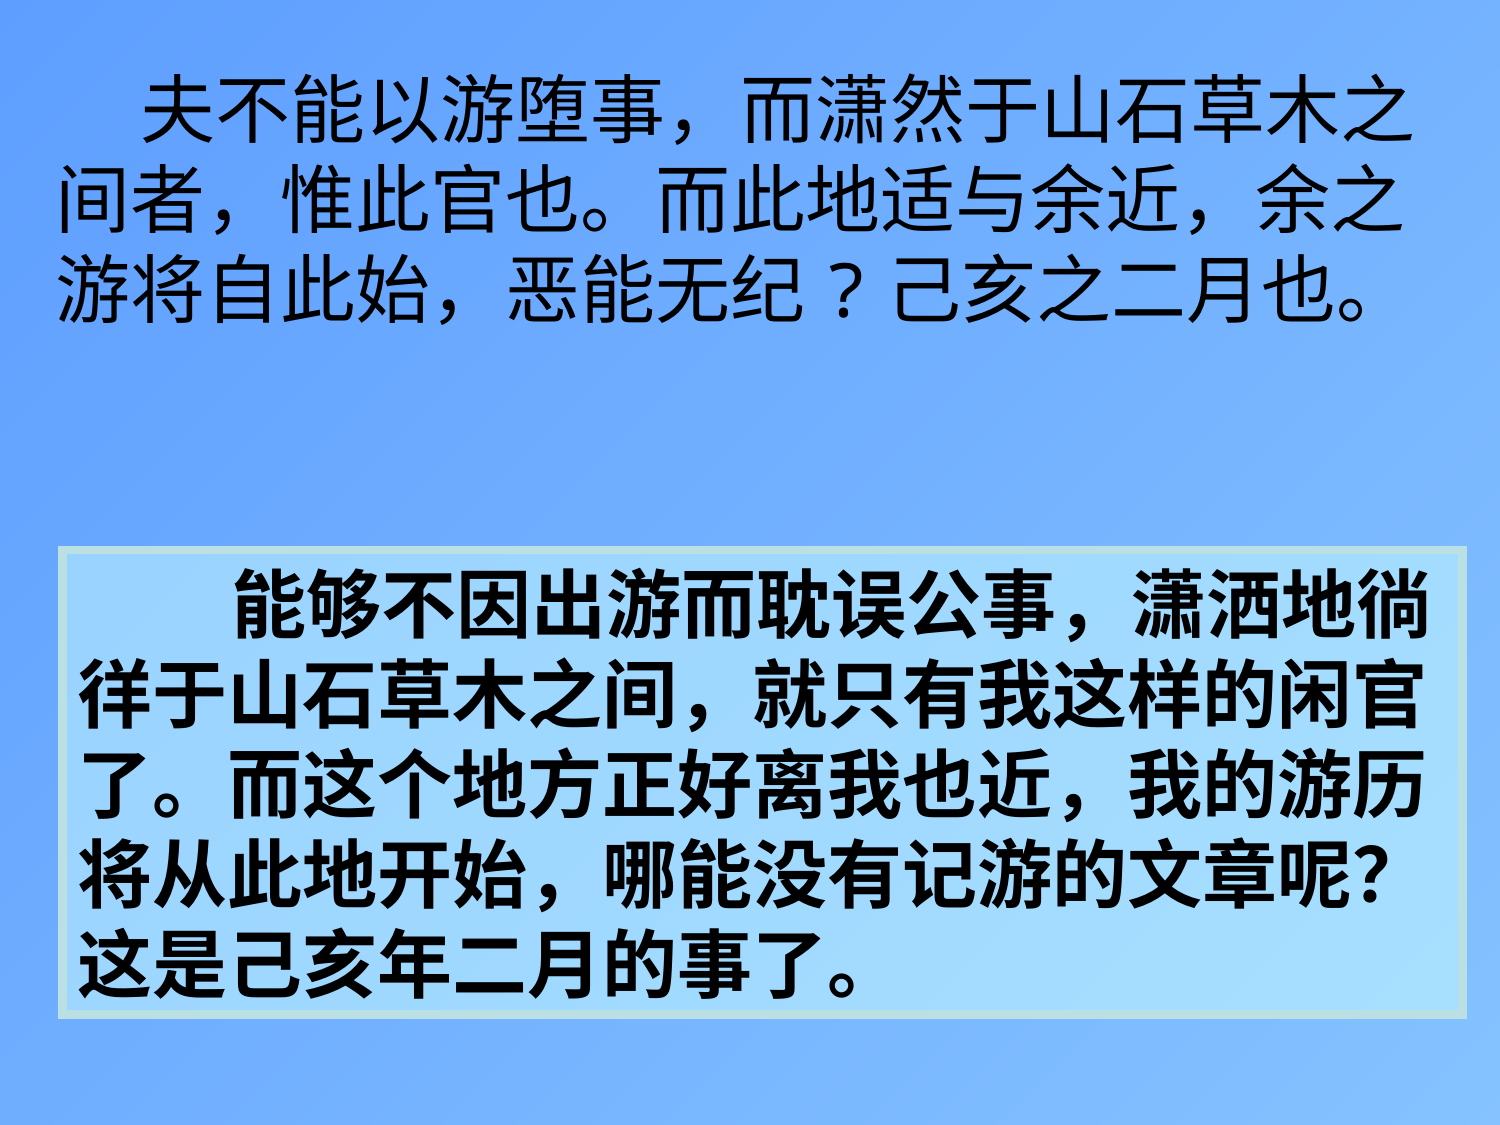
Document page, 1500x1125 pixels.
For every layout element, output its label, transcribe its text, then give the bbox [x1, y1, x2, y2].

text_box 能够不因出游而耽误公事，潇洒地徜徉于山石草木之间，就只有我这样的闲官了。而这个地方正好离我也近，我的游历将从此地开始，哪能没有记游的文章呢？这是己亥年二月的事了。 [62, 549, 1463, 1015]
text_box 夫不能以游堕事，而潇然于山石草木之间者，惟此官也。而此地适与余近，余之游将自此始，恶能无纪?己亥之二月也。 [41, 54, 1441, 340]
